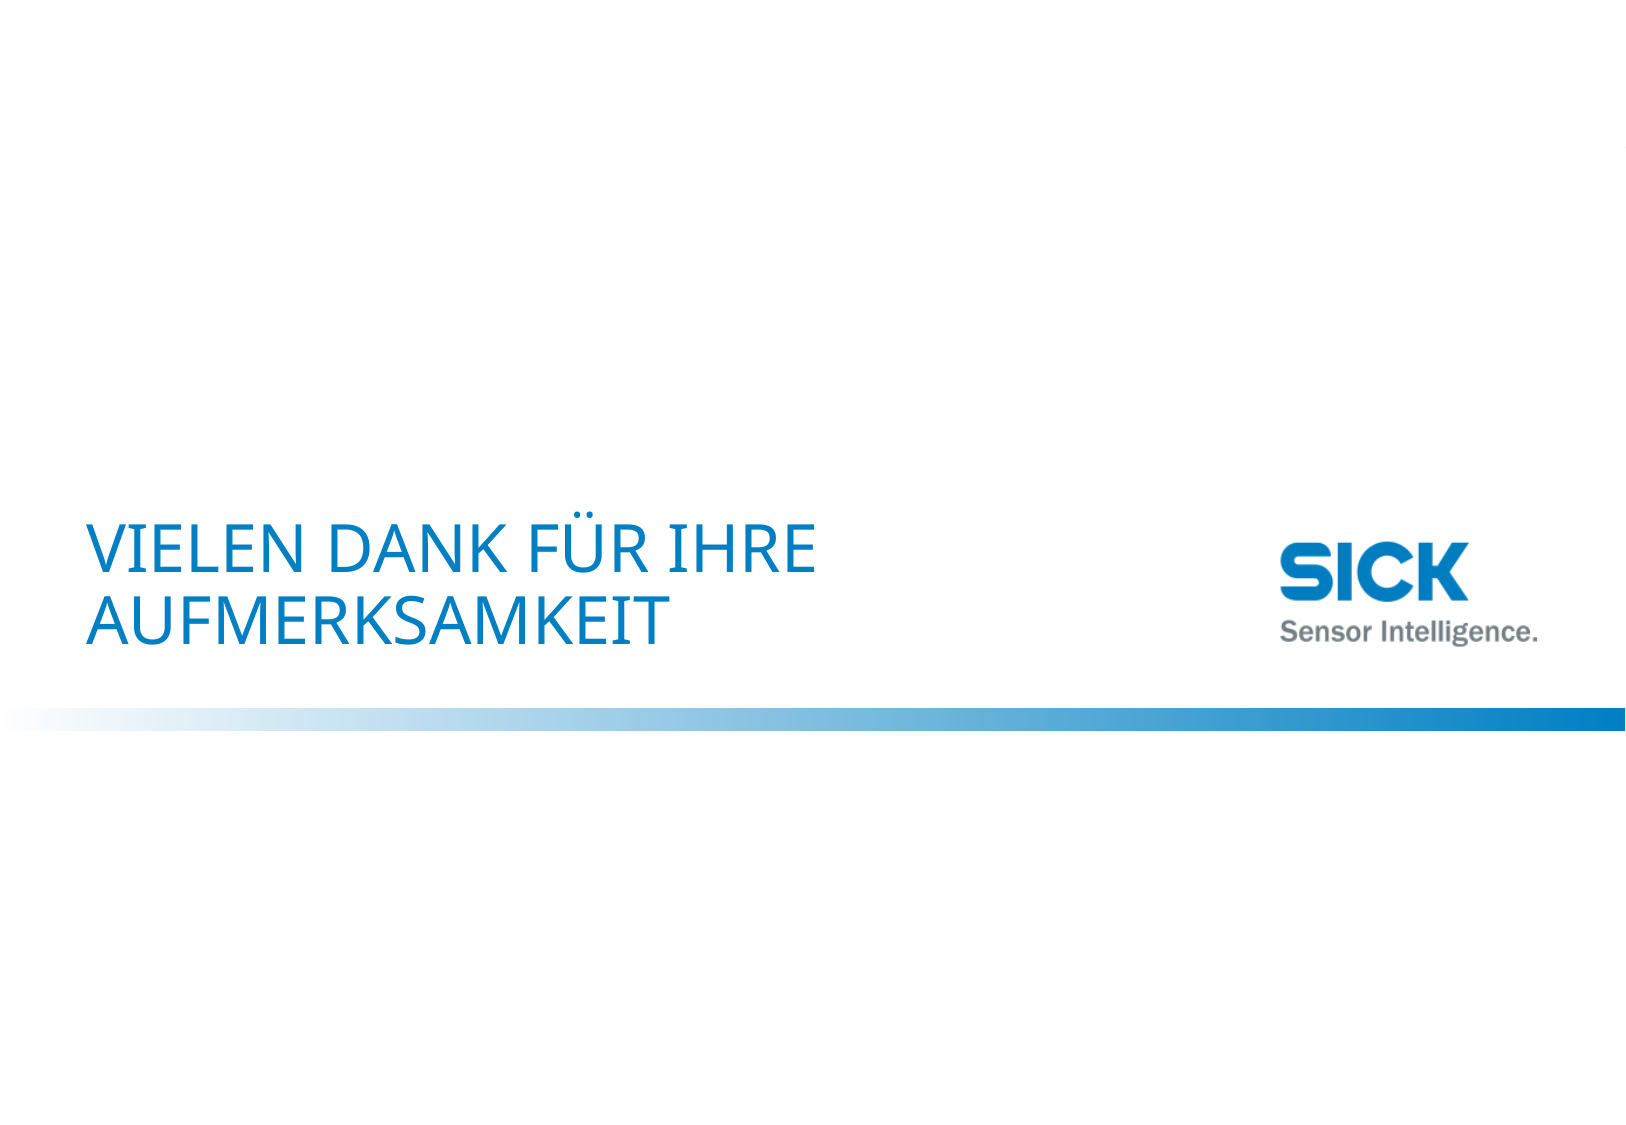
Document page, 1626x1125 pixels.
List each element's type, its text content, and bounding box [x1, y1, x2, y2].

title Vielen dank für ihre aufmerksamkeit [0, 471, 1625, 709]
